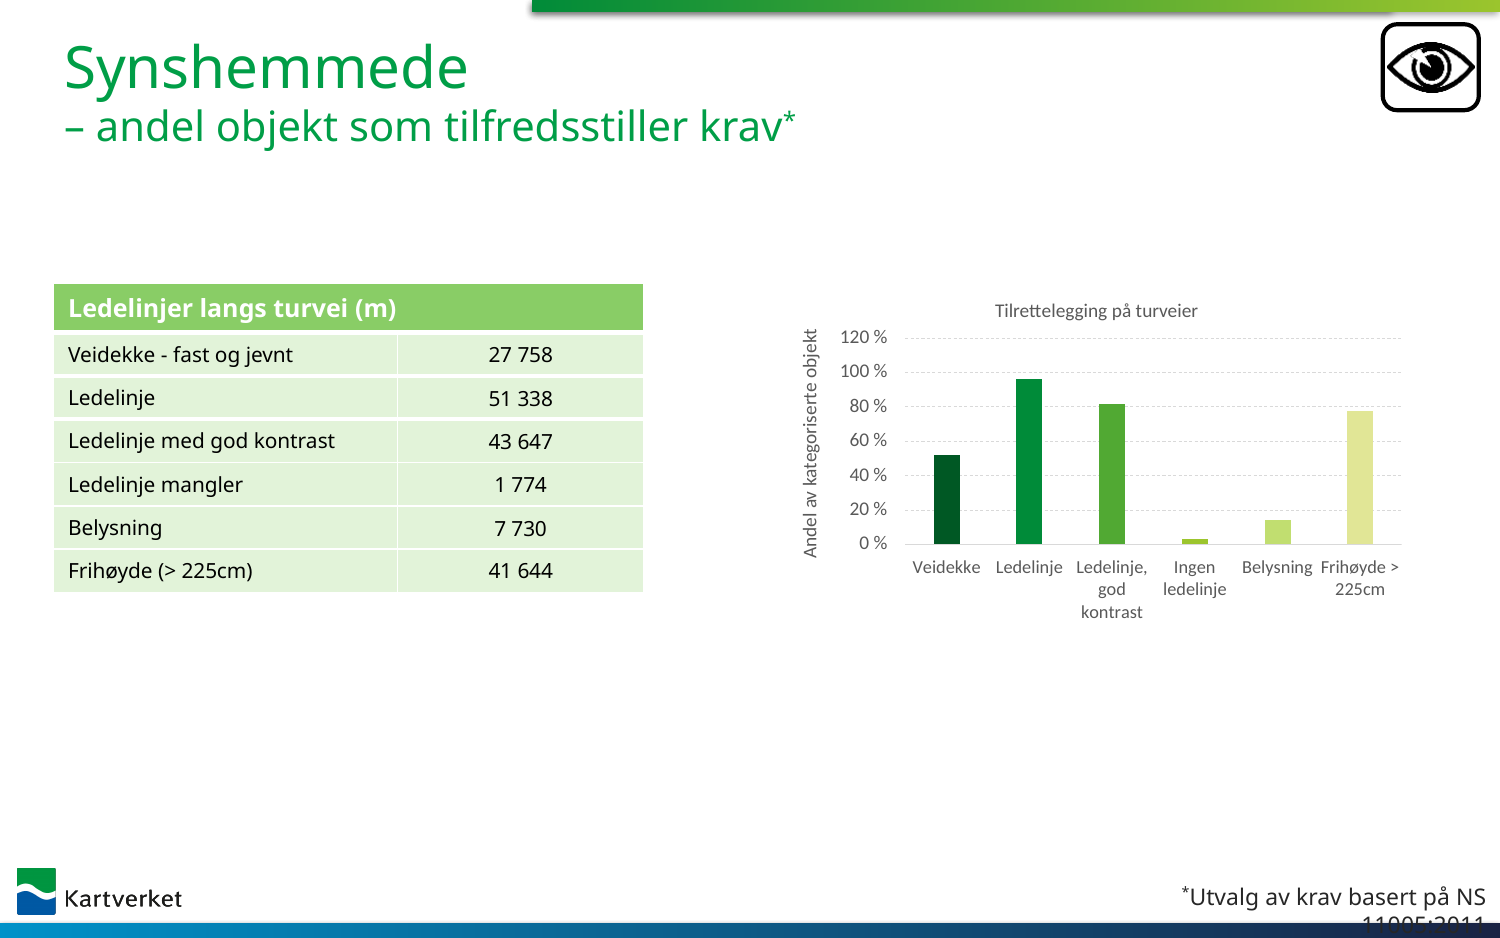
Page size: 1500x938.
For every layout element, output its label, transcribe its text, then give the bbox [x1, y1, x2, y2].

table_cell Belysning [54, 507, 397, 548]
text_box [1382, 24, 1480, 111]
table_cell 7 730 [398, 507, 643, 548]
table_cell 43 647 [398, 421, 643, 462]
text_box Synshemmede – andel objekt som tilfredsstiller krav* [49, 24, 1431, 158]
table_cell Frihøyde (> 225cm) [54, 550, 397, 592]
table_cell Ledelinje mangler [54, 463, 397, 505]
table_cell 1 774 [398, 463, 643, 505]
table_cell Ledelinje [54, 378, 397, 417]
table_cell 51 338 [398, 378, 643, 417]
table_header Ledelinjer langs turvei (m) [54, 284, 643, 330]
text_box *Utvalg av krav basert på NS 11005:2011 [1068, 873, 1500, 938]
table_cell Ledelinje med god kontrast [54, 421, 397, 462]
table_cell Veidekke - fast og jevnt [54, 335, 397, 374]
table_cell 41 644 [398, 550, 643, 592]
table_cell 27 758 [398, 335, 643, 374]
picture [791, 291, 1402, 630]
